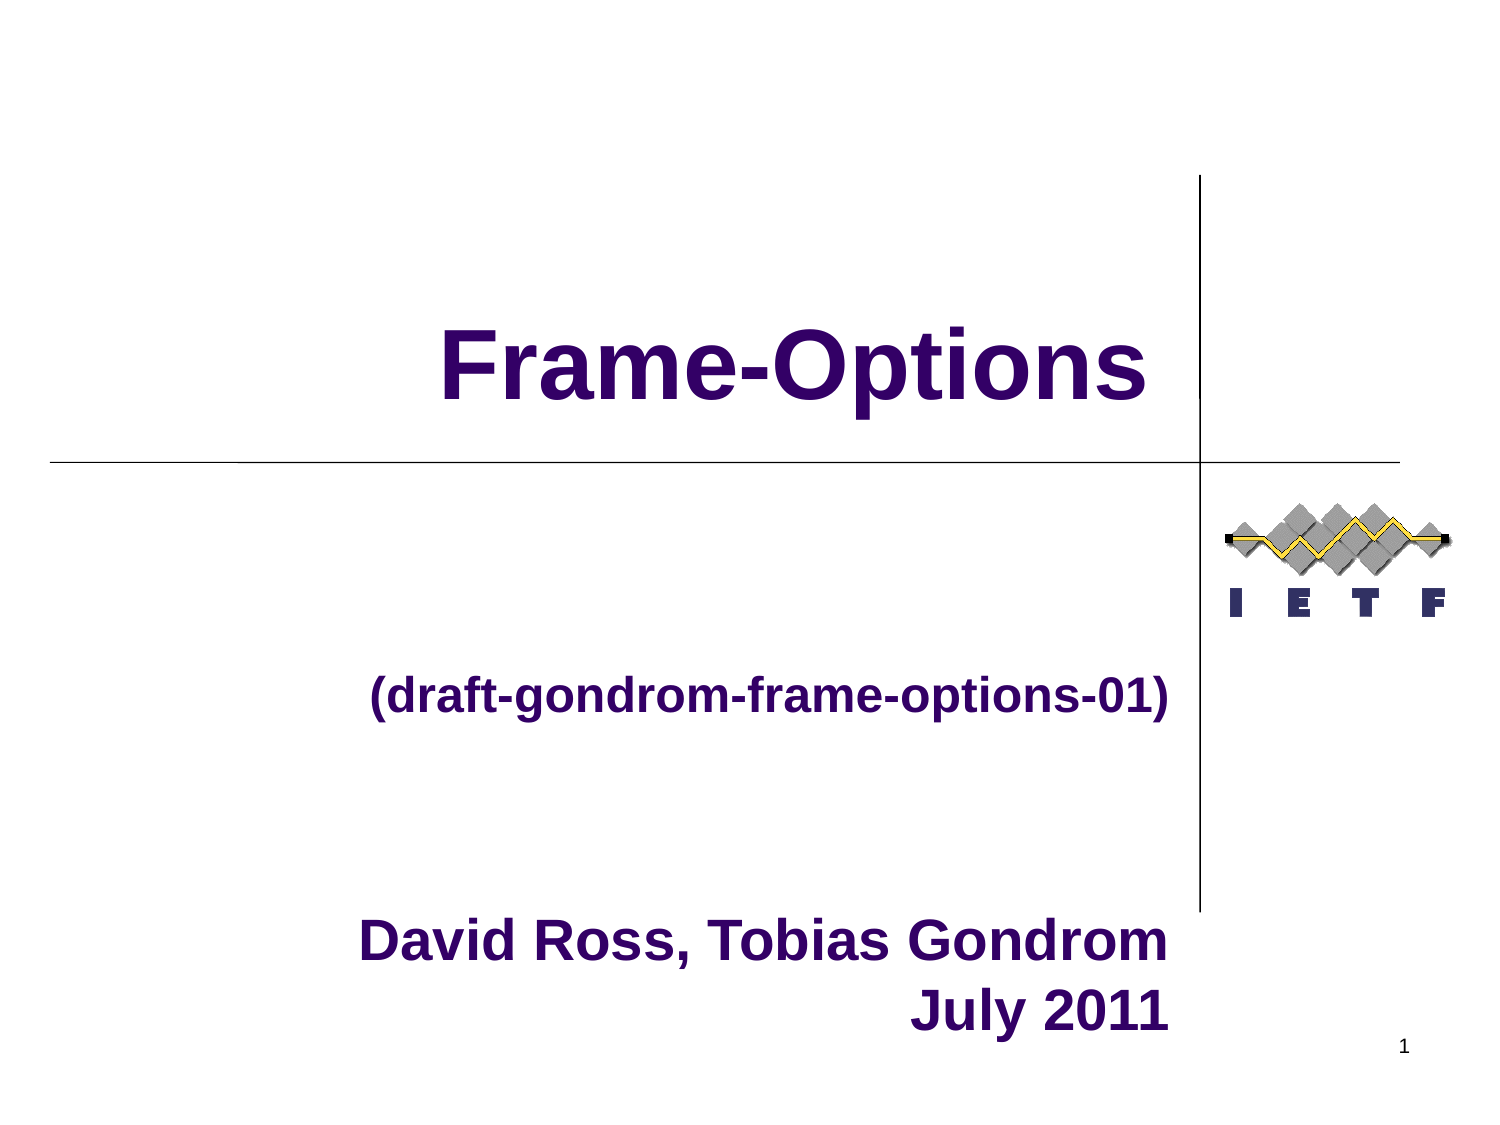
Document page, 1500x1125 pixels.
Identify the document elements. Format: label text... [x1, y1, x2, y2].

slide_number 1 [1074, 1024, 1426, 1101]
text_box Frame-Options [51, 76, 1165, 427]
picture [1212, 487, 1463, 631]
title (draft-gondrom-frame-options-01) David Ross, Tobias Gondrom July 2011 [62, 499, 1186, 1051]
